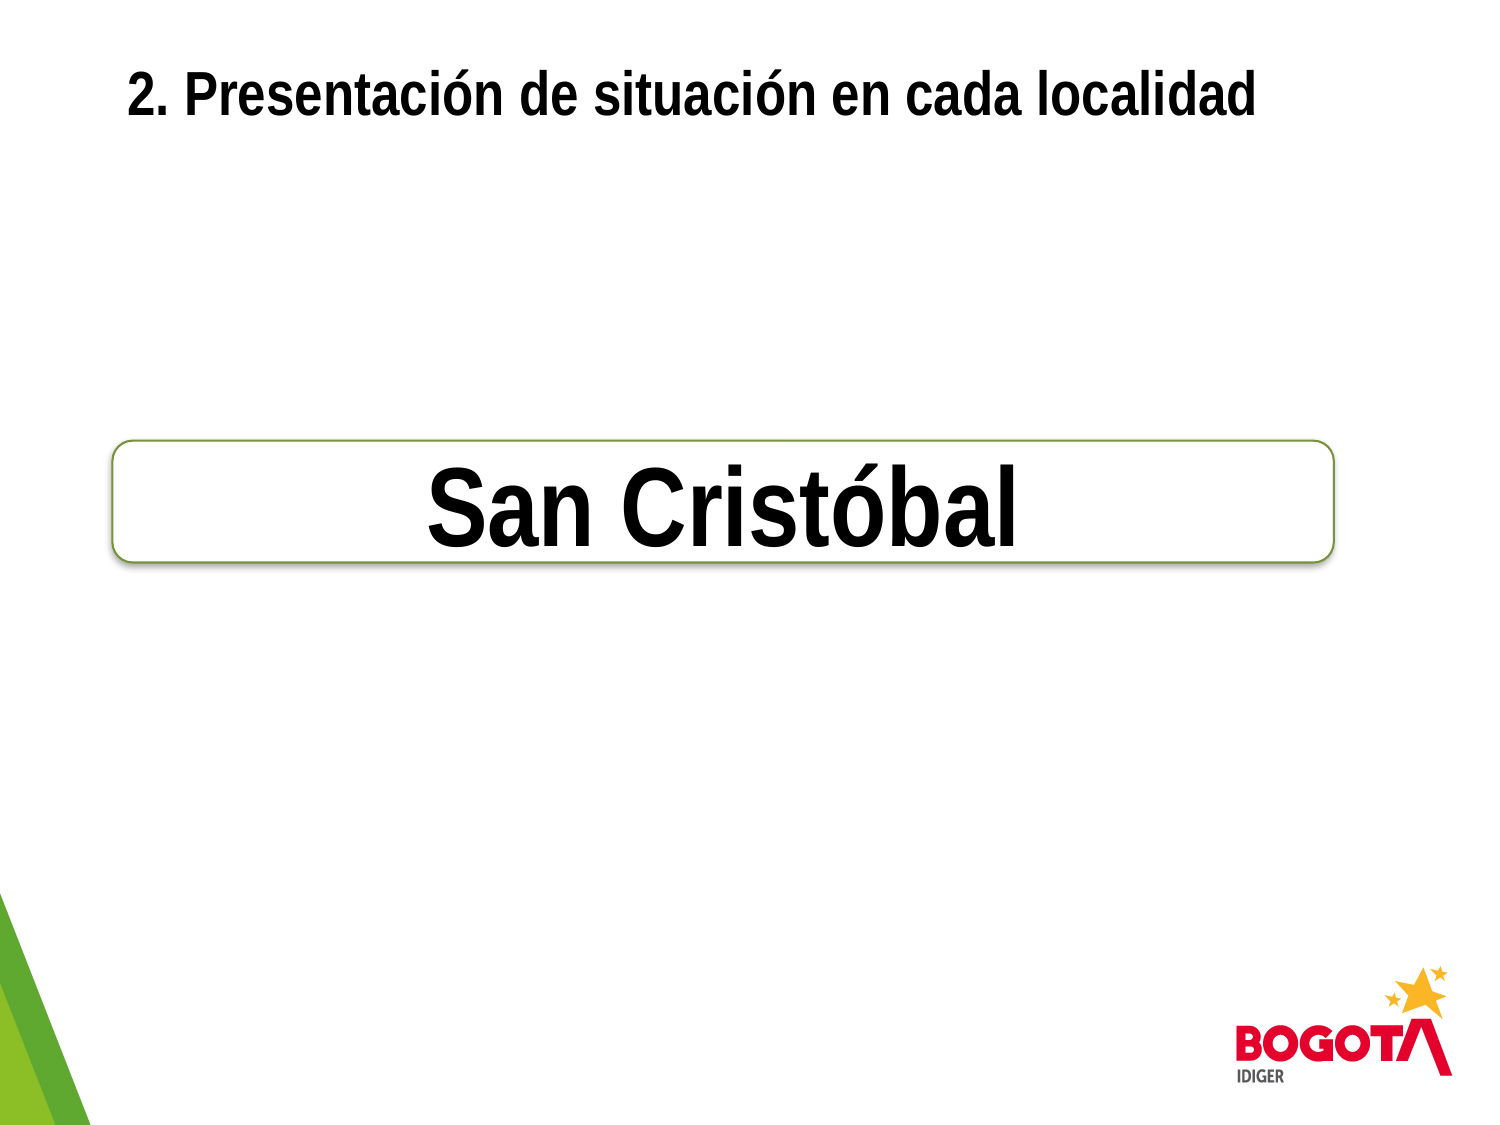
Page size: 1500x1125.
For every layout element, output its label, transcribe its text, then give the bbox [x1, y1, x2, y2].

title 2. Presentación de situación en cada localidad [112, 20, 1388, 161]
text_box San Cristóbal [111, 439, 1335, 564]
picture [0, 0, 1500, 1125]
